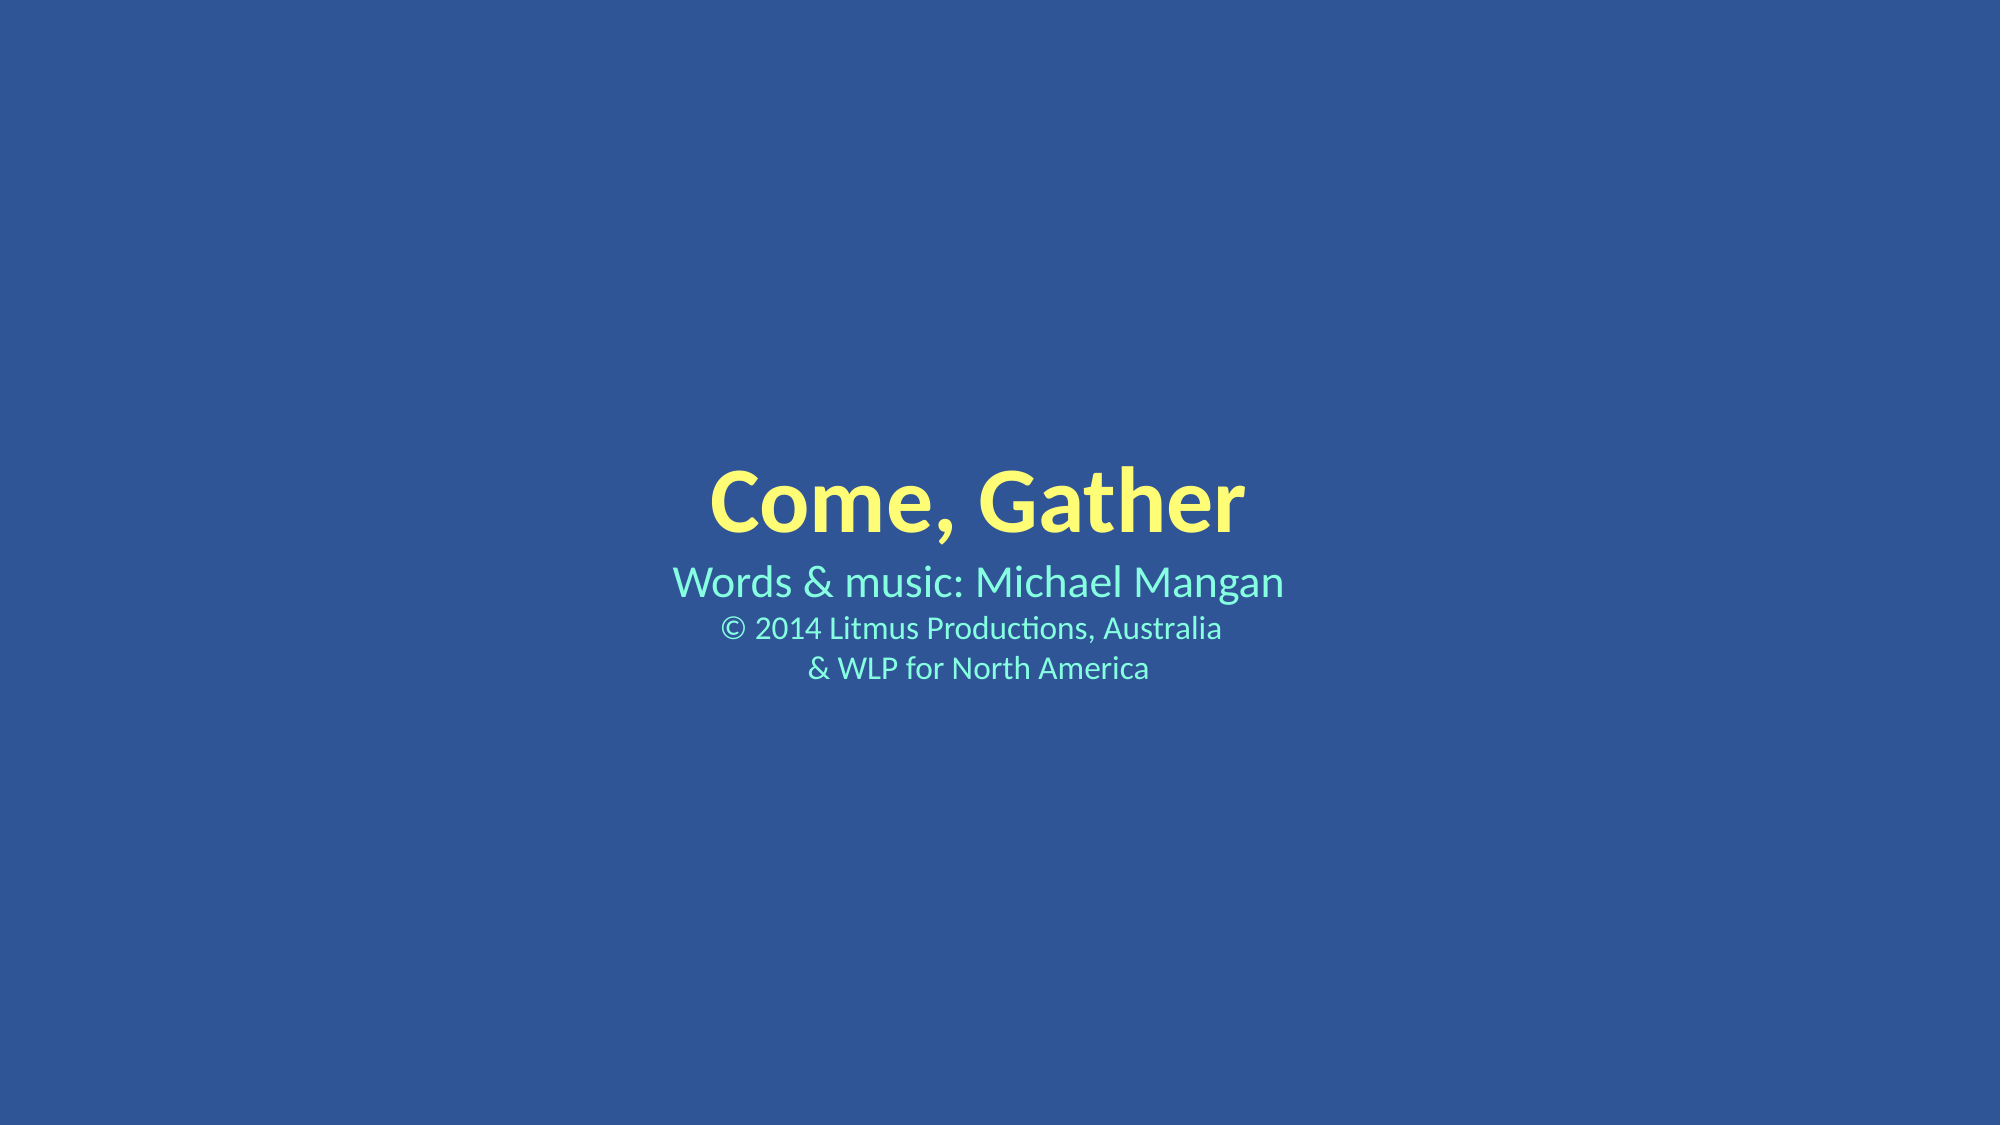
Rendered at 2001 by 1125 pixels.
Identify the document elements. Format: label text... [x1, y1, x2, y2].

text_box Come, Gather Words & music: Michael Mangan © 2014 Litmus Productions, Australia & WLP for North America [291, 403, 1667, 722]
